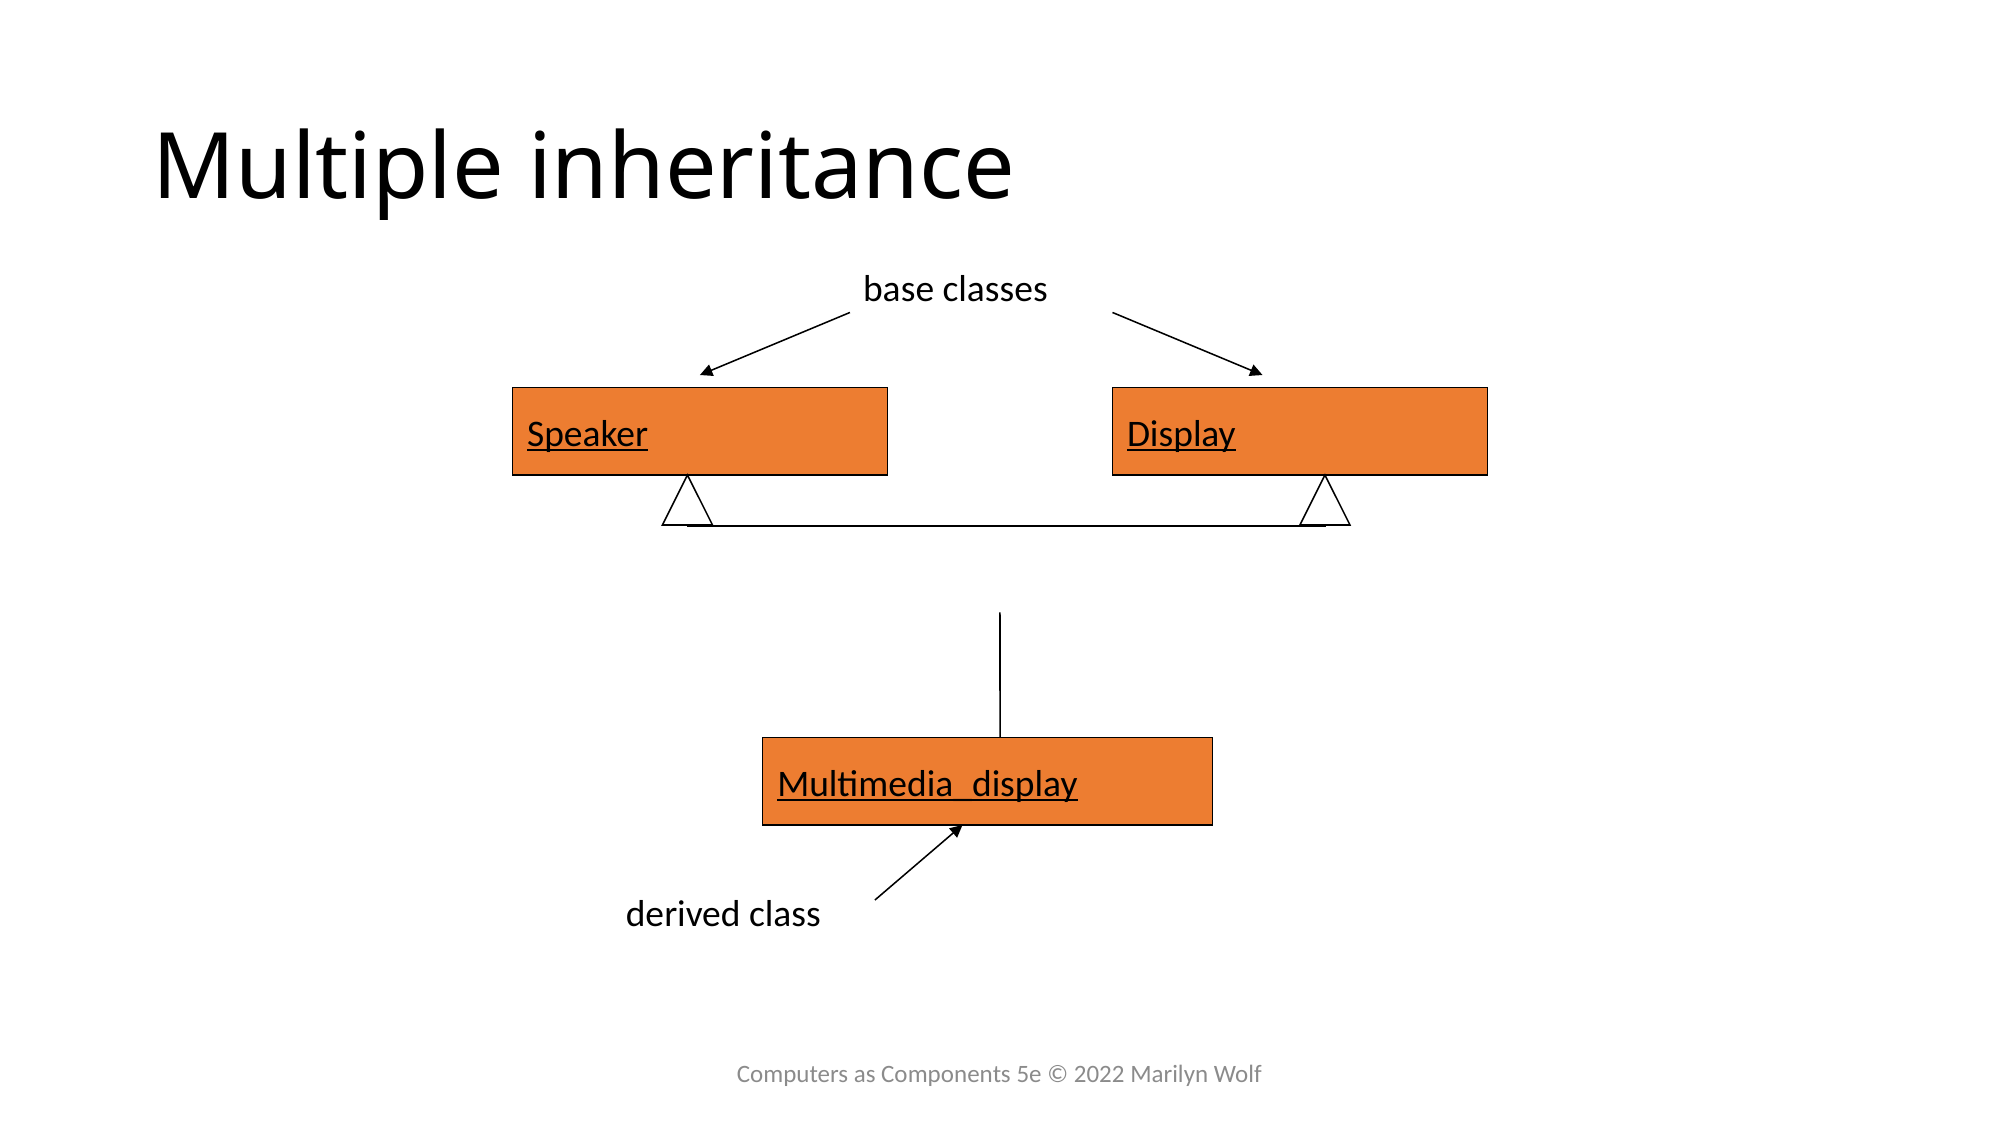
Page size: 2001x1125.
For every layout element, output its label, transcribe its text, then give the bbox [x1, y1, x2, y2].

text_box Multimedia_display [1007, 737, 1213, 825]
text_box Speaker [512, 387, 888, 475]
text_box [699, 256, 1263, 375]
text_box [609, 824, 963, 943]
footer Computers as Components 5e © 2022 Marilyn Wolf [662, 1042, 1338, 1103]
text_box [662, 474, 712, 526]
text_box [1300, 474, 1351, 526]
title Multiple inheritance [137, 59, 1863, 278]
text_box Multimedia_display [762, 737, 1006, 825]
text_box Display [1112, 387, 1488, 475]
